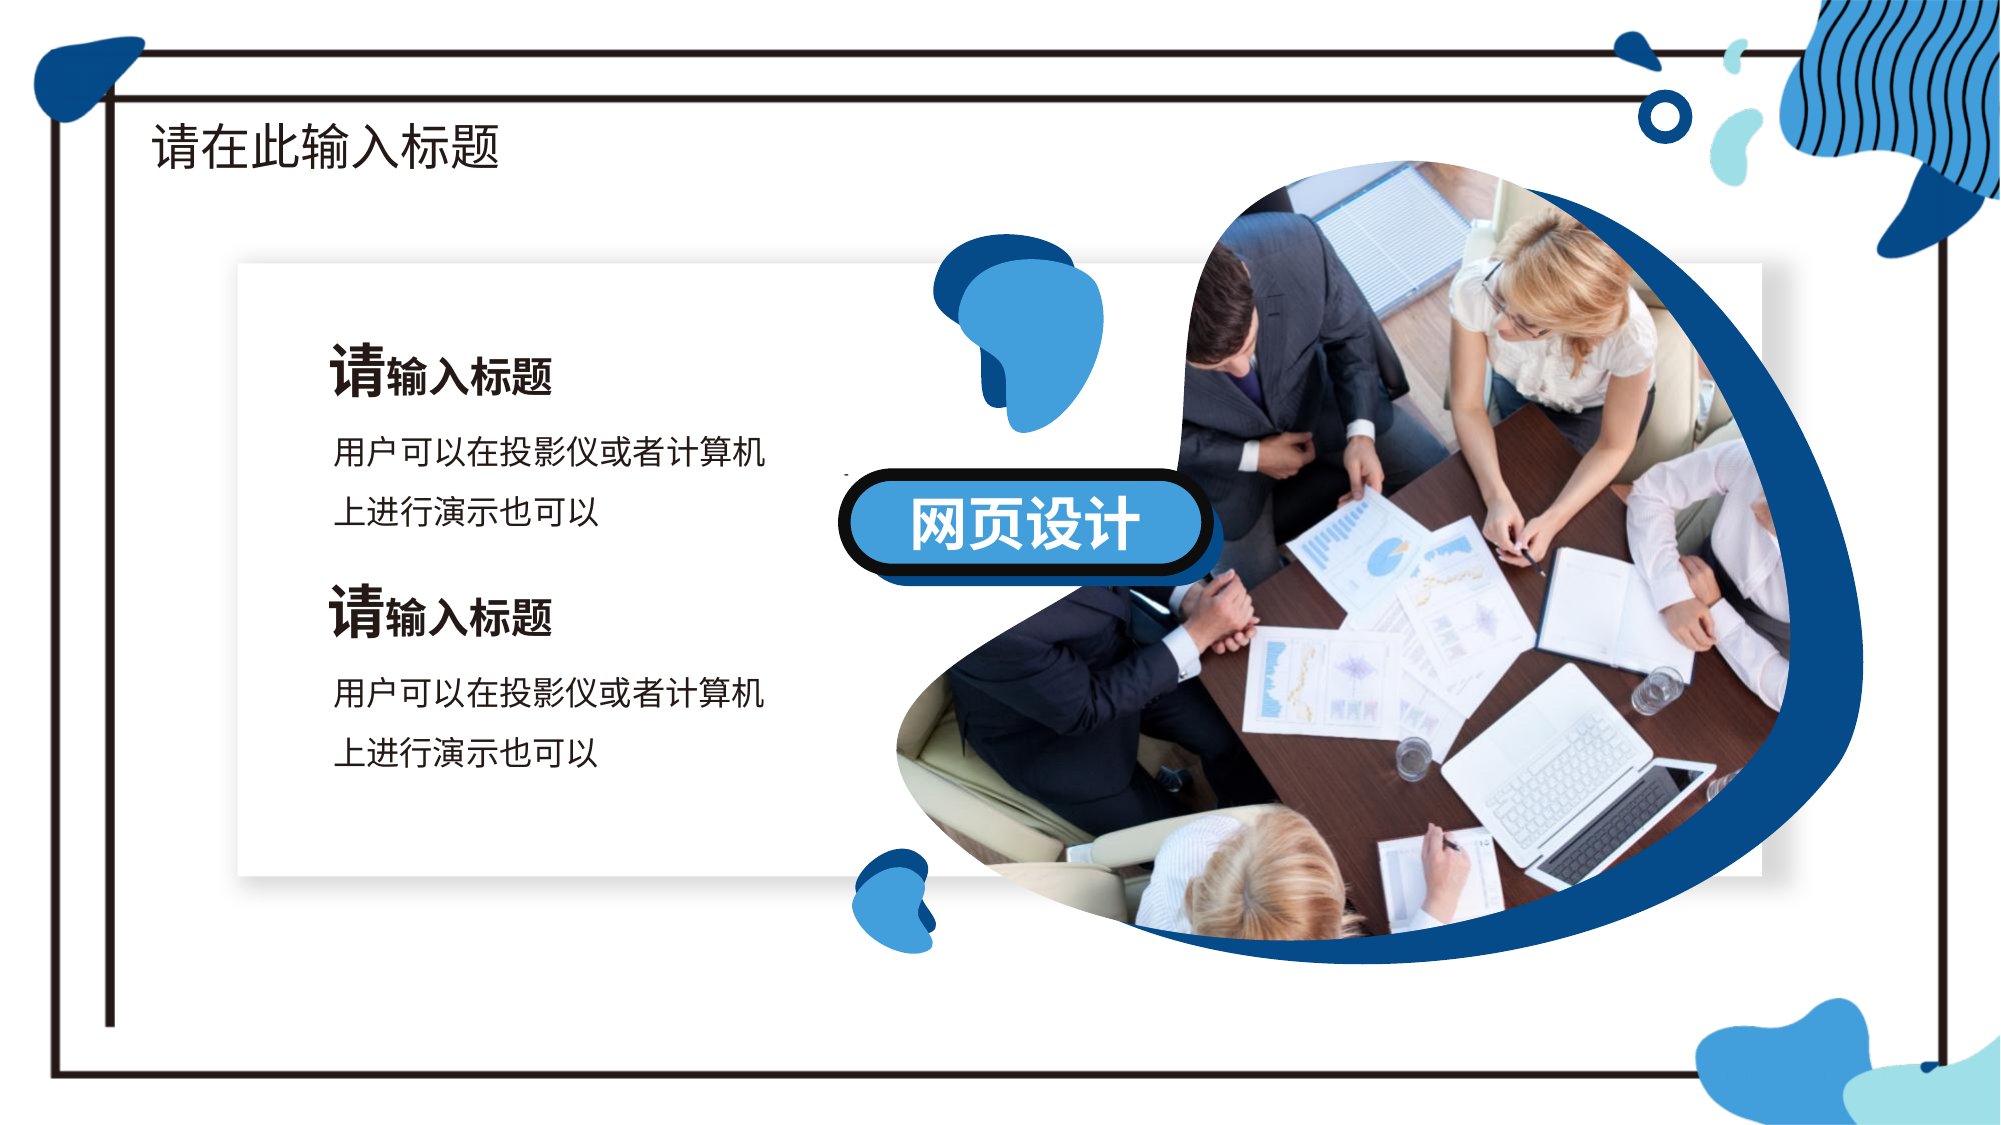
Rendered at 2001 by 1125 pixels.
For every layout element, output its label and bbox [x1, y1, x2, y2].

picture [1590, 0, 2000, 930]
picture [1651, 103, 1679, 131]
text_box [896, 160, 1864, 965]
text_box [236, 327, 794, 533]
text_box [237, 262, 896, 878]
picture [1689, 931, 2000, 1124]
text_box [844, 474, 1224, 586]
picture [0, 0, 1688, 1113]
text_box [854, 846, 948, 952]
text_box [236, 568, 793, 775]
text_box [924, 226, 1100, 424]
